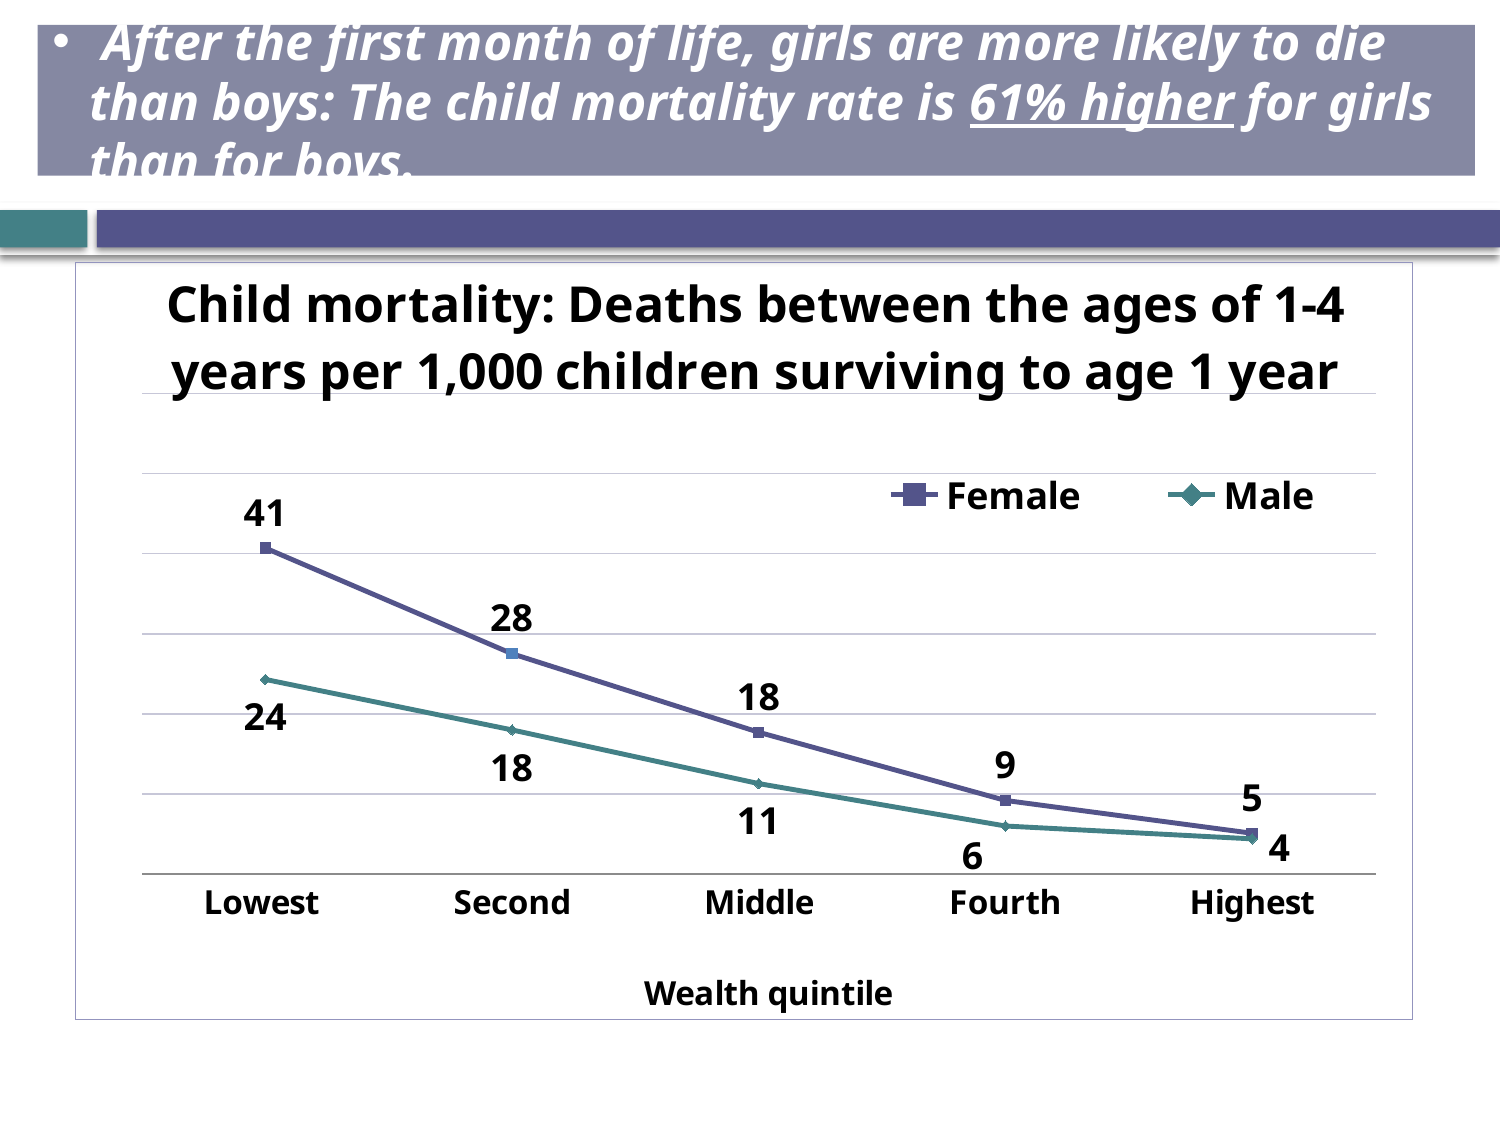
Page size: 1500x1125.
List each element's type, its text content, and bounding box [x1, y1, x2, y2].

chart [74, 262, 1413, 1026]
title After the first month of life, girls are more likely to die than boys: The child mortality rate is 61% higher for girls than for boys. [37, 24, 1475, 176]
